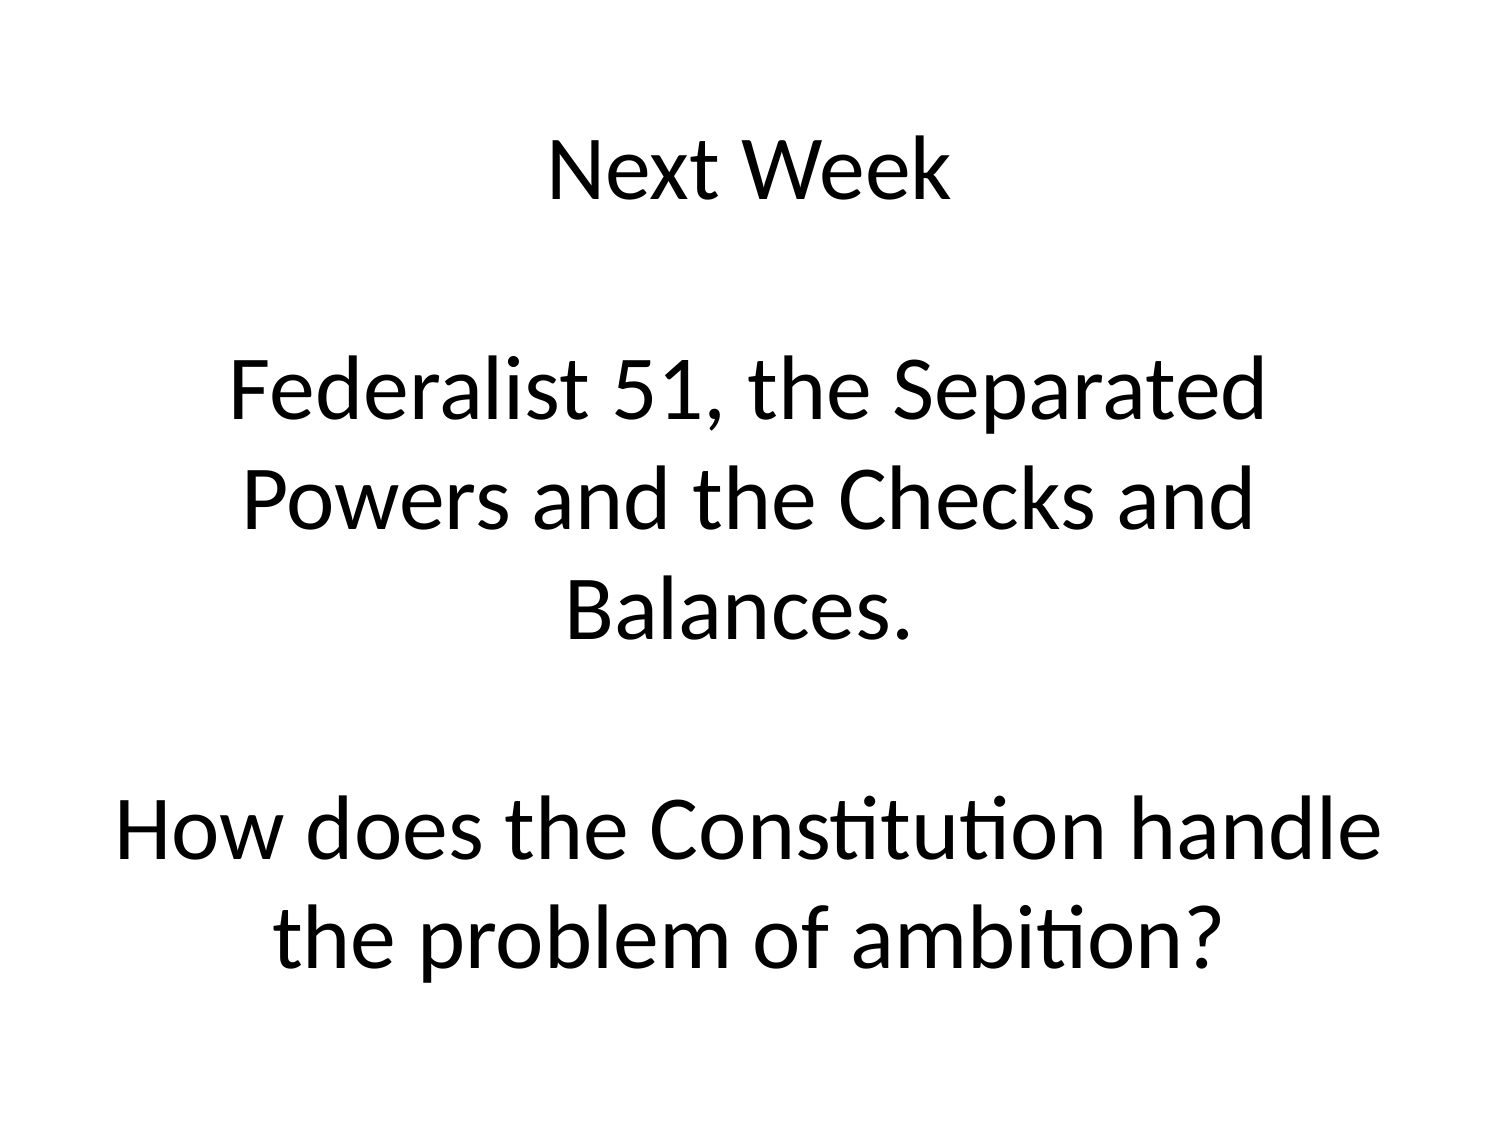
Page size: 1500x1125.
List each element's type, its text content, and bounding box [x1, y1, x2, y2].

title Next Week Federalist 51, the Separated Powers and the Checks and Balances. How does the Constitution handle the problem of ambition? [74, 44, 1426, 1051]
